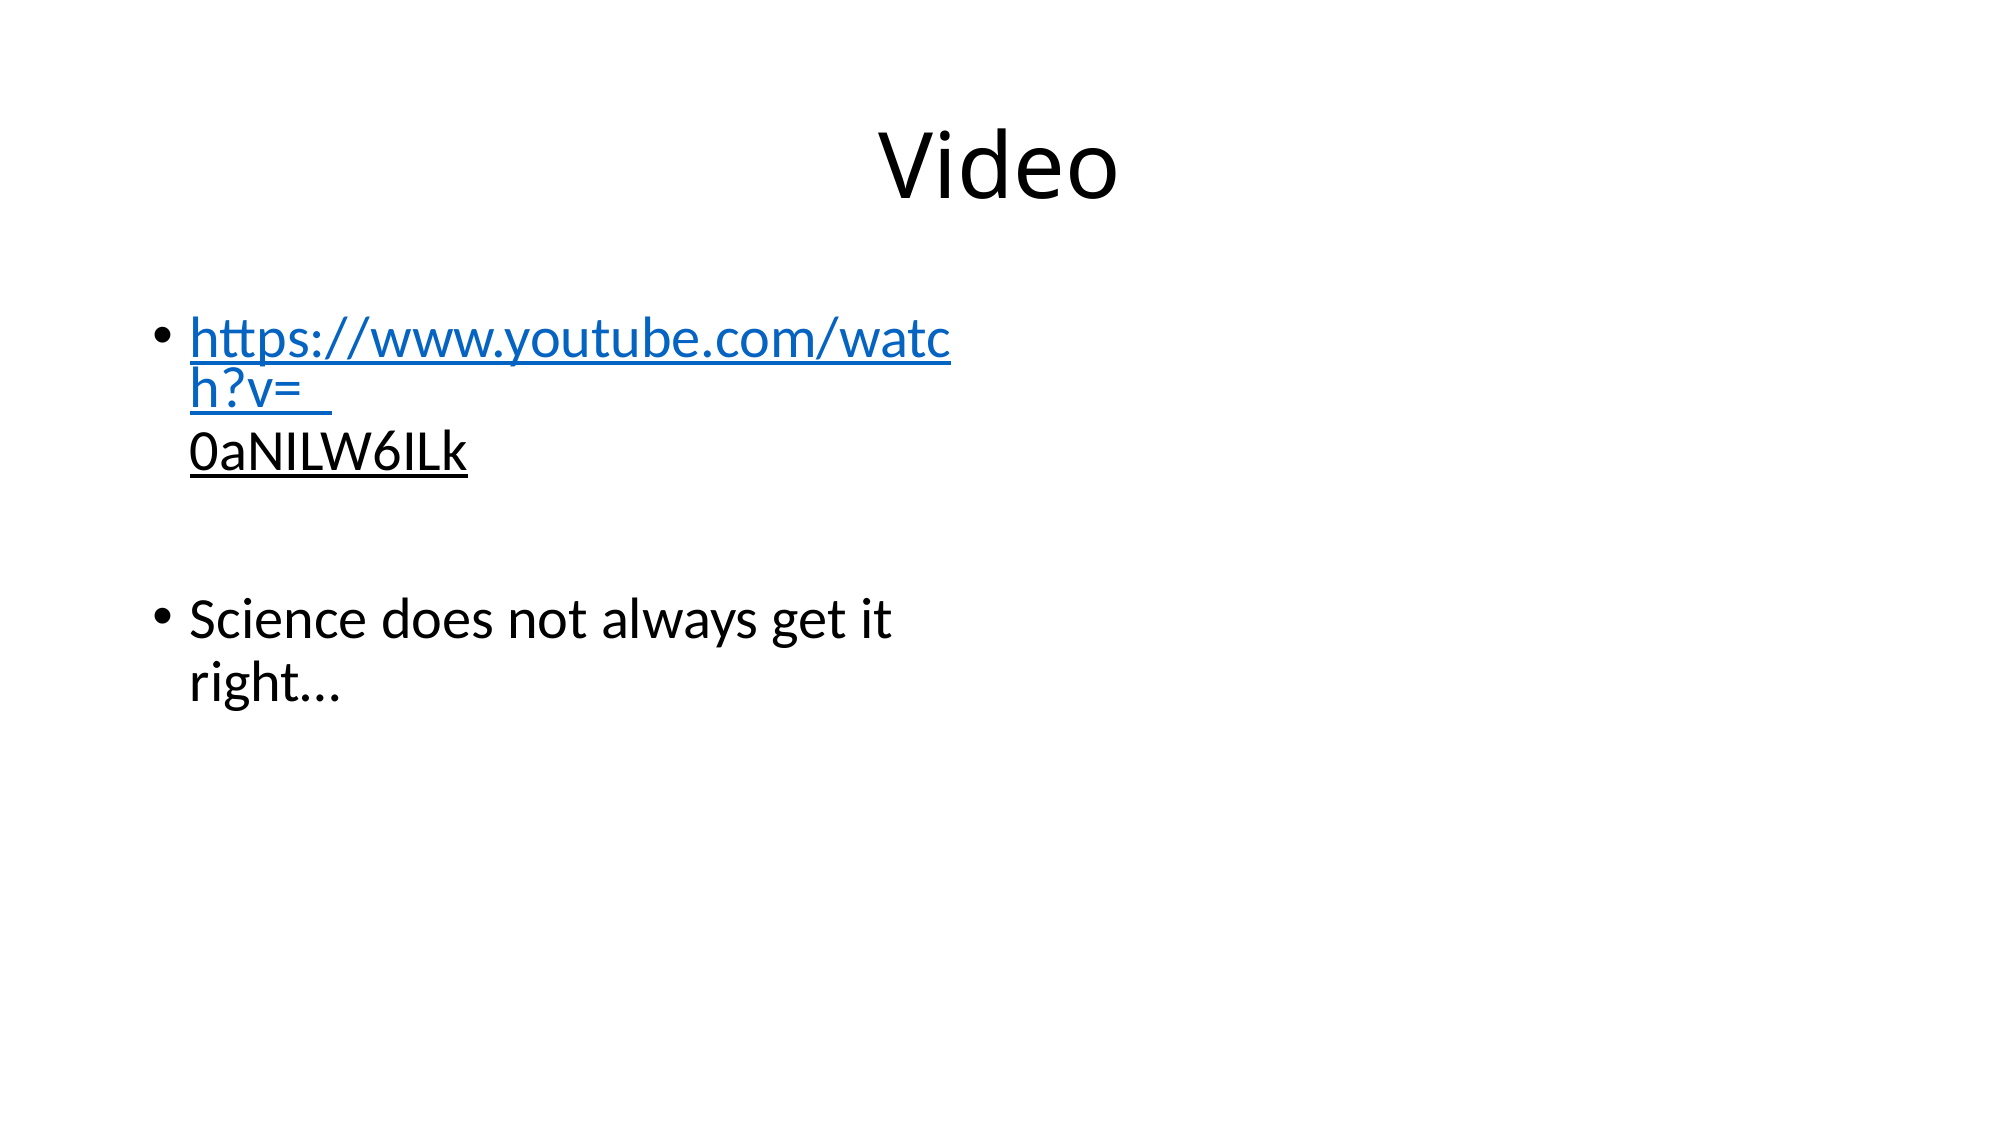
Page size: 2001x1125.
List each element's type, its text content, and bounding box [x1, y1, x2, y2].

title Video [137, 59, 1863, 278]
list https://www.youtube.com/watch?v=_0aNILW6ILk Science does not always get it right… [137, 299, 988, 1014]
